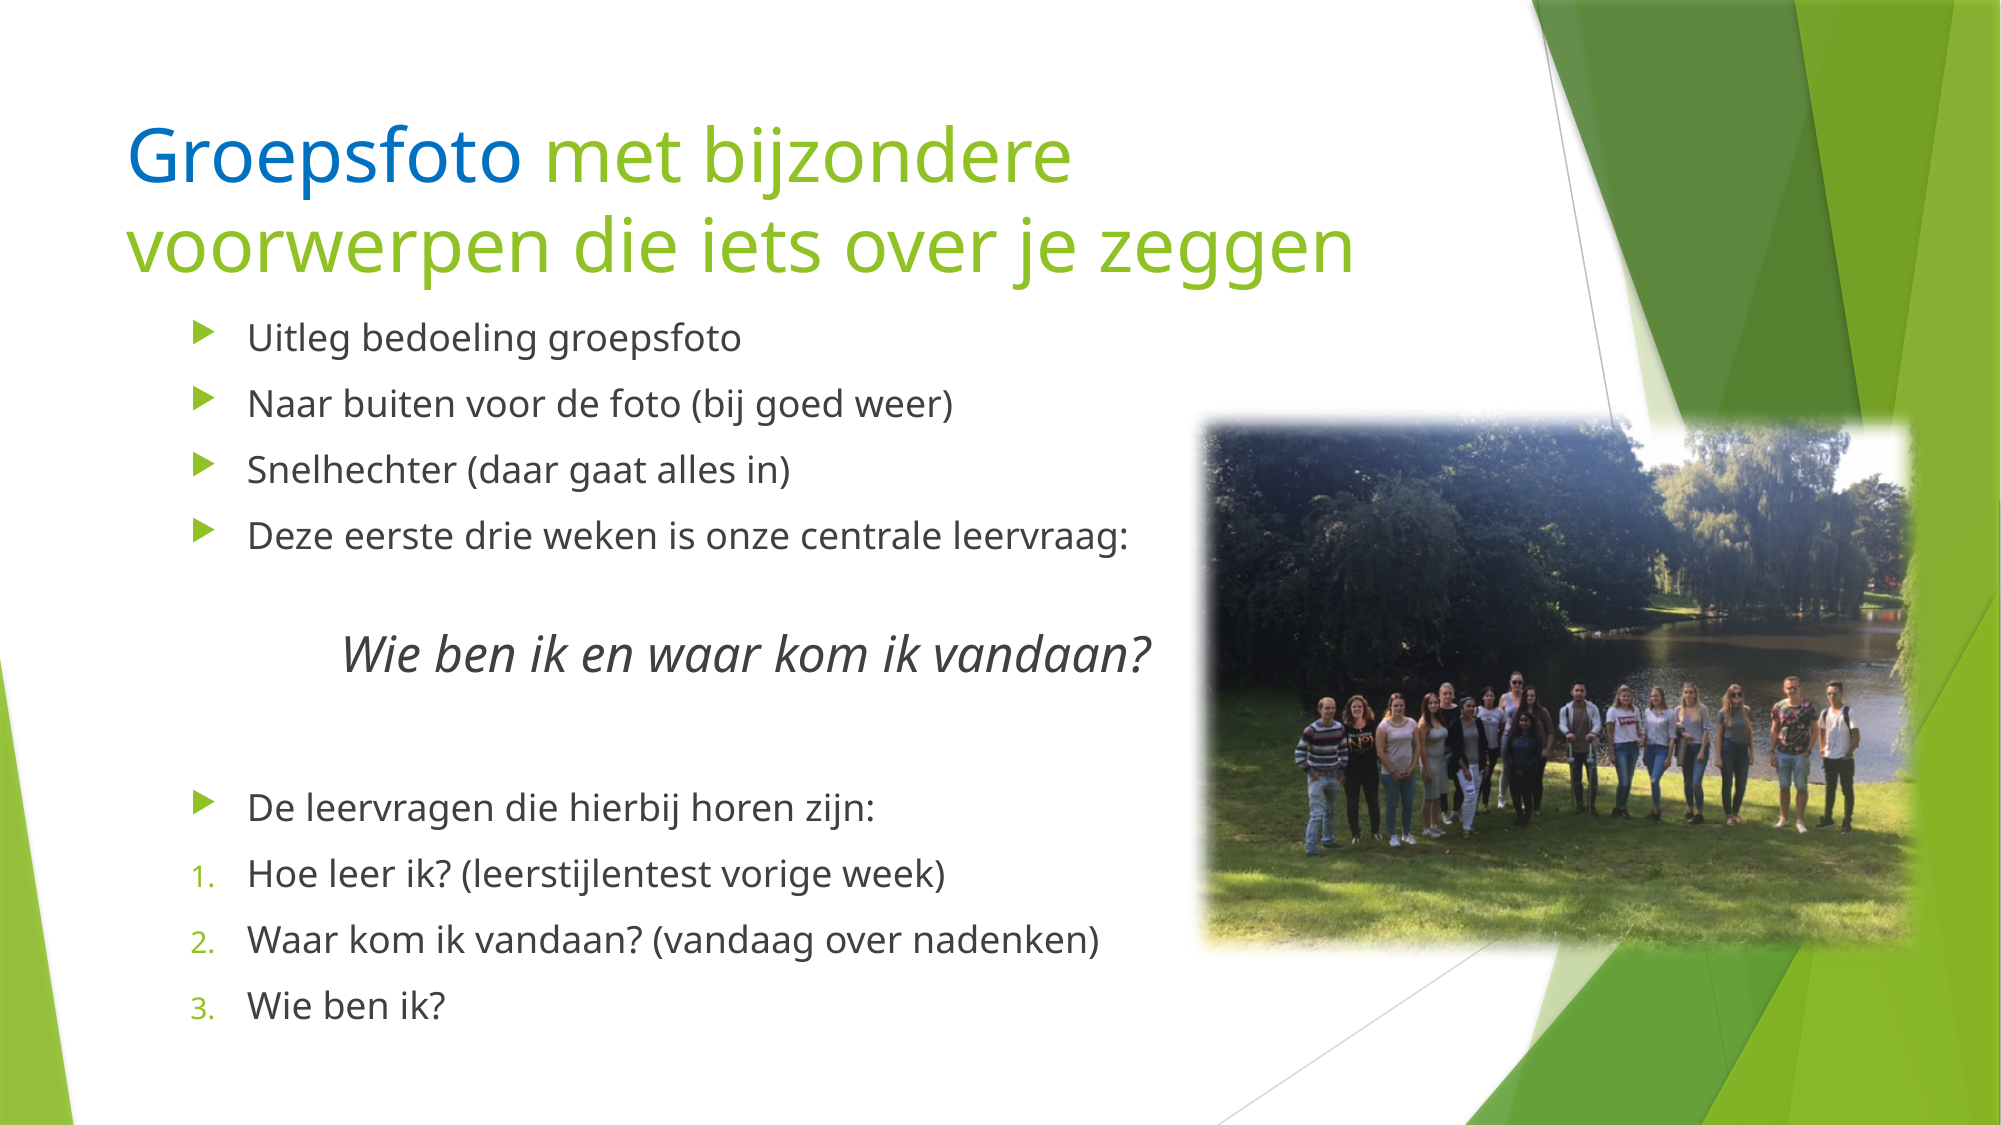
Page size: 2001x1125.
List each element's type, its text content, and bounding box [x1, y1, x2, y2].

title Groepsfoto met bijzondere voorwerpen die iets over je zeggen [111, 99, 1522, 317]
list Uitleg bedoeling groepsfoto Naar buiten voor de foto (bij goed weer) Snelhechter (daar gaat alles in) Deze eerste drie weken is onze centrale leervraag: Wie ben ik en waar kom ik vandaan? De leervragen die hierbij horen zijn: Hoe leer ik? (leerstijlentest vorige week) Waar kom ik vandaan? (vandaag over nadenken) Wie ben ik? [175, 306, 1826, 1061]
picture [1186, 406, 1927, 962]
